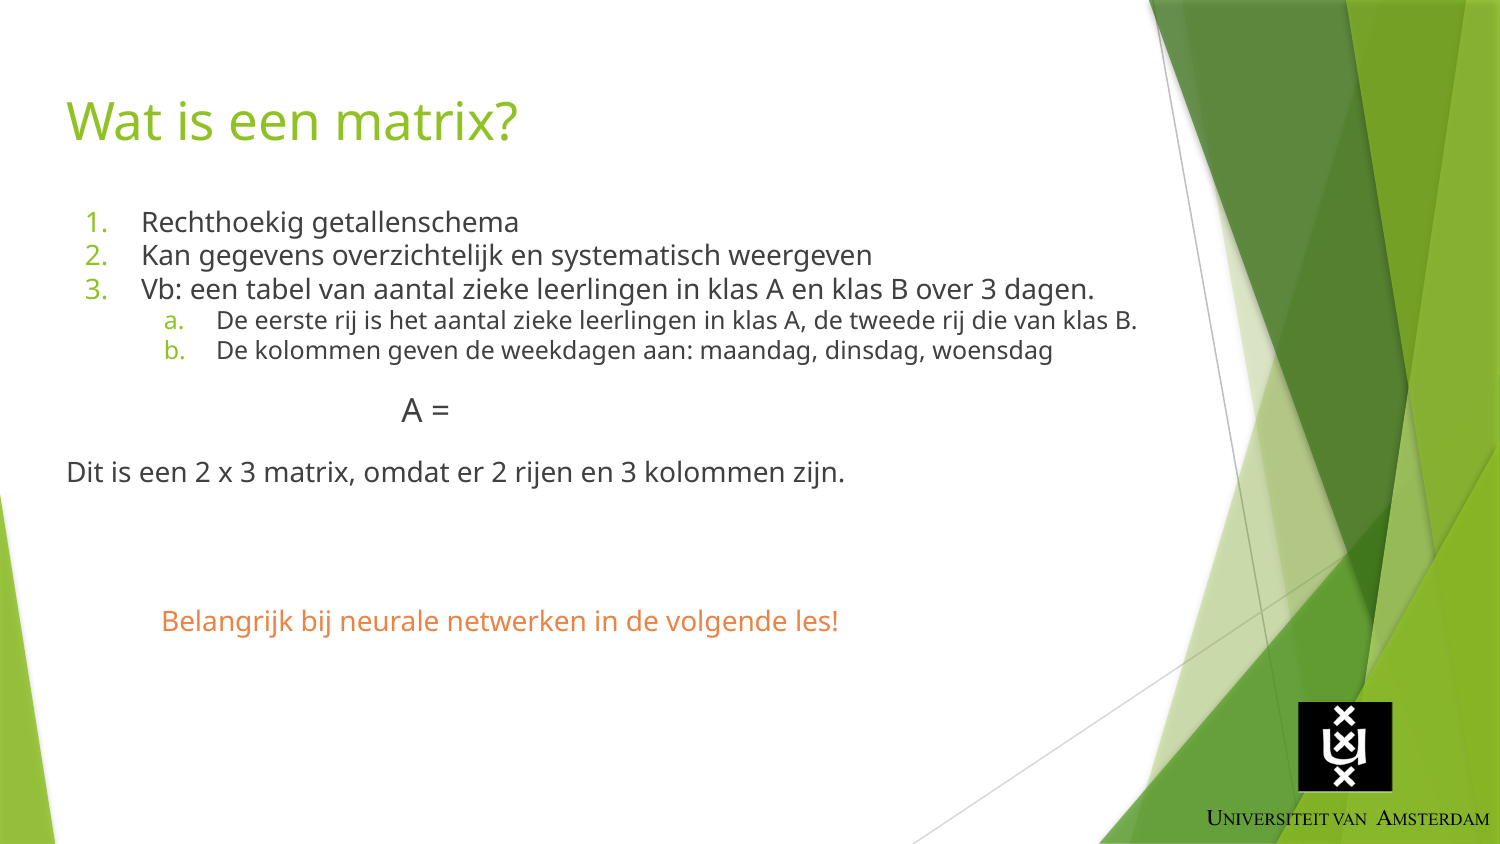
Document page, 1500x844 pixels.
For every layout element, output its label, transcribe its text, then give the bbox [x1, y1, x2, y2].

picture [1192, 701, 1500, 844]
text_box Belangrijk bij neurale netwerken in de volgende les! [146, 596, 885, 645]
title Wat is een matrix? [51, 72, 1449, 167]
